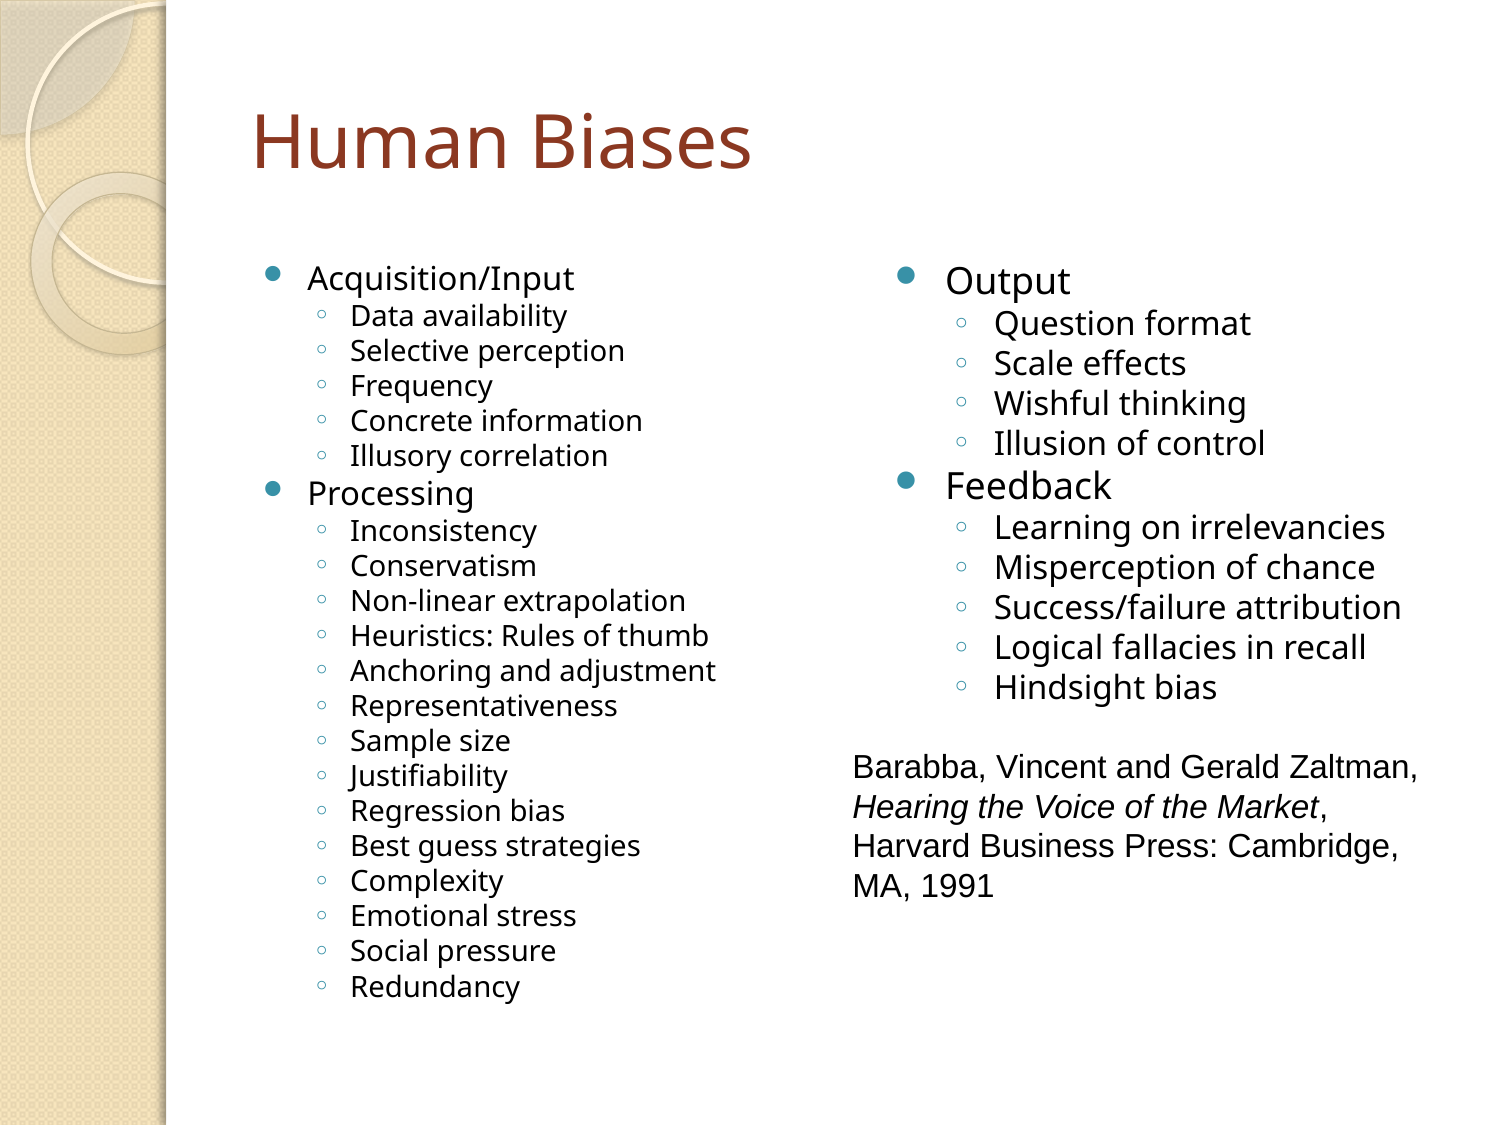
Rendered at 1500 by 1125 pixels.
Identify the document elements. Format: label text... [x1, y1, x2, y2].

list Output Question format Scale effects Wishful thinking Illusion of control Feedback Learning on irrelevancies Misperception of chance Success/failure attribution Logical fallacies in recall Hindsight bias [865, 249, 1466, 1015]
text_box Barabba, Vincent and Gerald Zaltman, Hearing the Voice of the Market, Harvard Business Press: Cambridge, MA, 1991 [837, 737, 1438, 912]
title Human Biases [235, 45, 1466, 233]
list Acquisition/Input Data availability Selective perception Frequency Concrete information Illusory correlation Processing Inconsistency Conservatism Non-linear extrapolation Heuristics: Rules of thumb Anchoring and adjustment Representativeness Sample size Justifiability Regression bias Best guess strategies Complexity Emotional stress Social pressure Redundancy [235, 249, 836, 1015]
